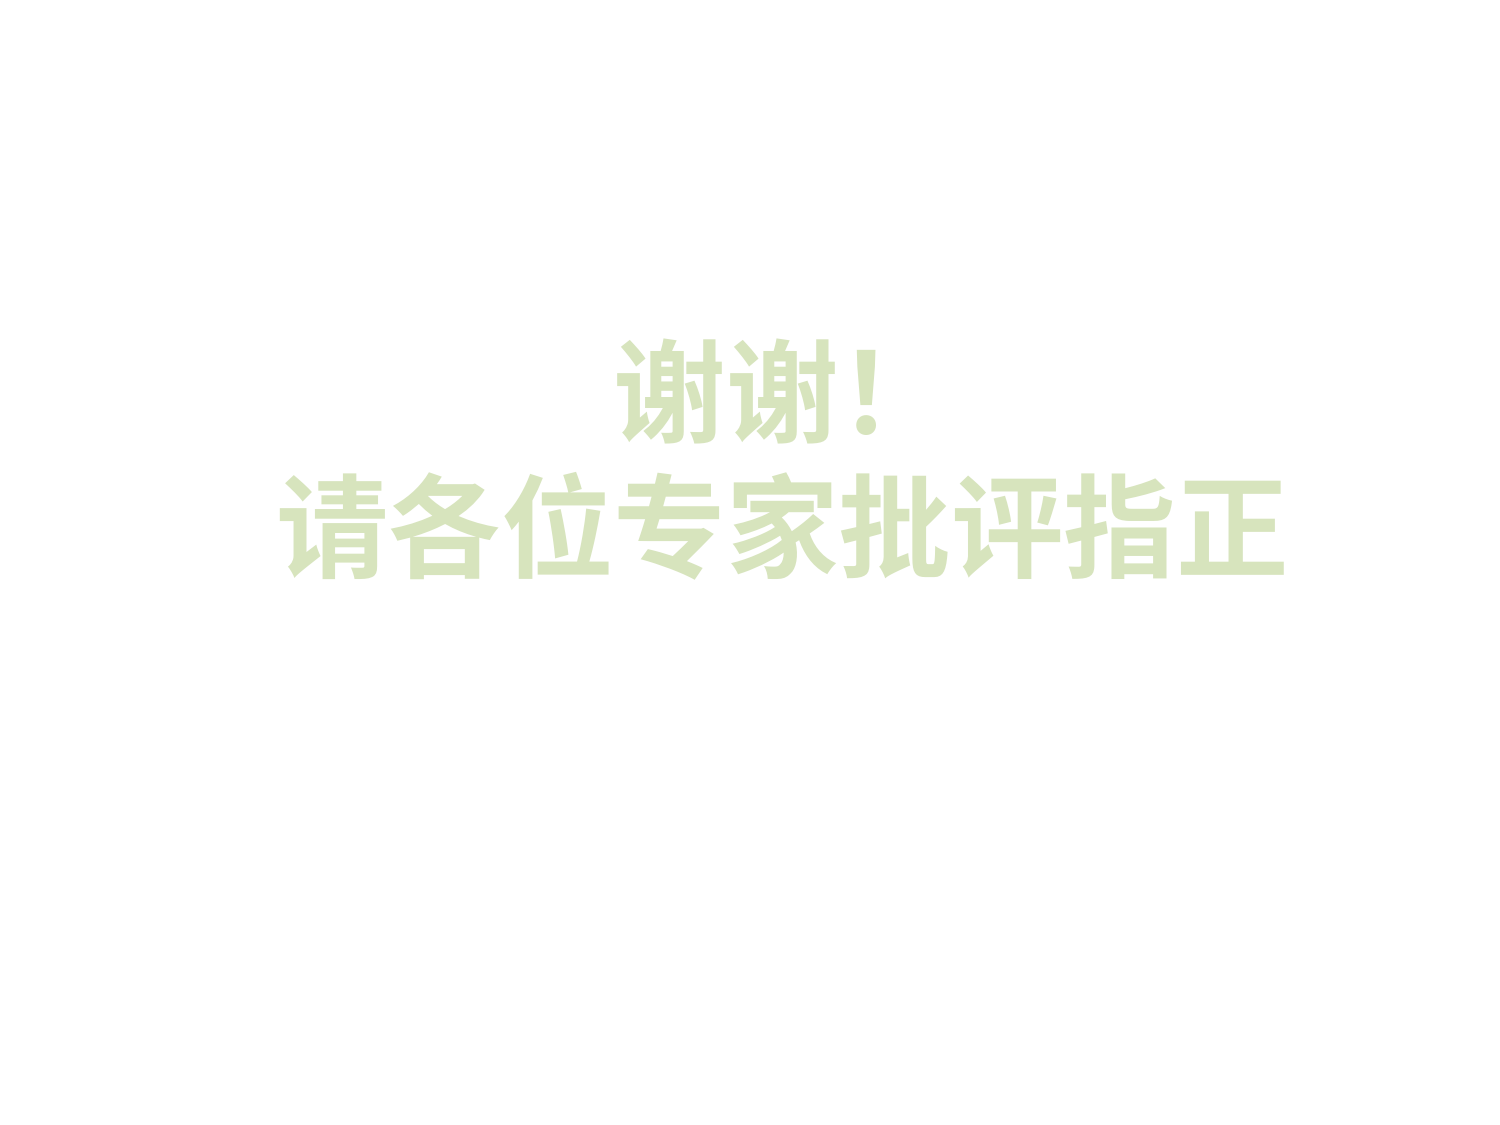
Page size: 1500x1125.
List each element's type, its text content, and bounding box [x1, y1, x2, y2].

text_box 谢谢！ 请各位专家批评指正 [259, 312, 1306, 601]
